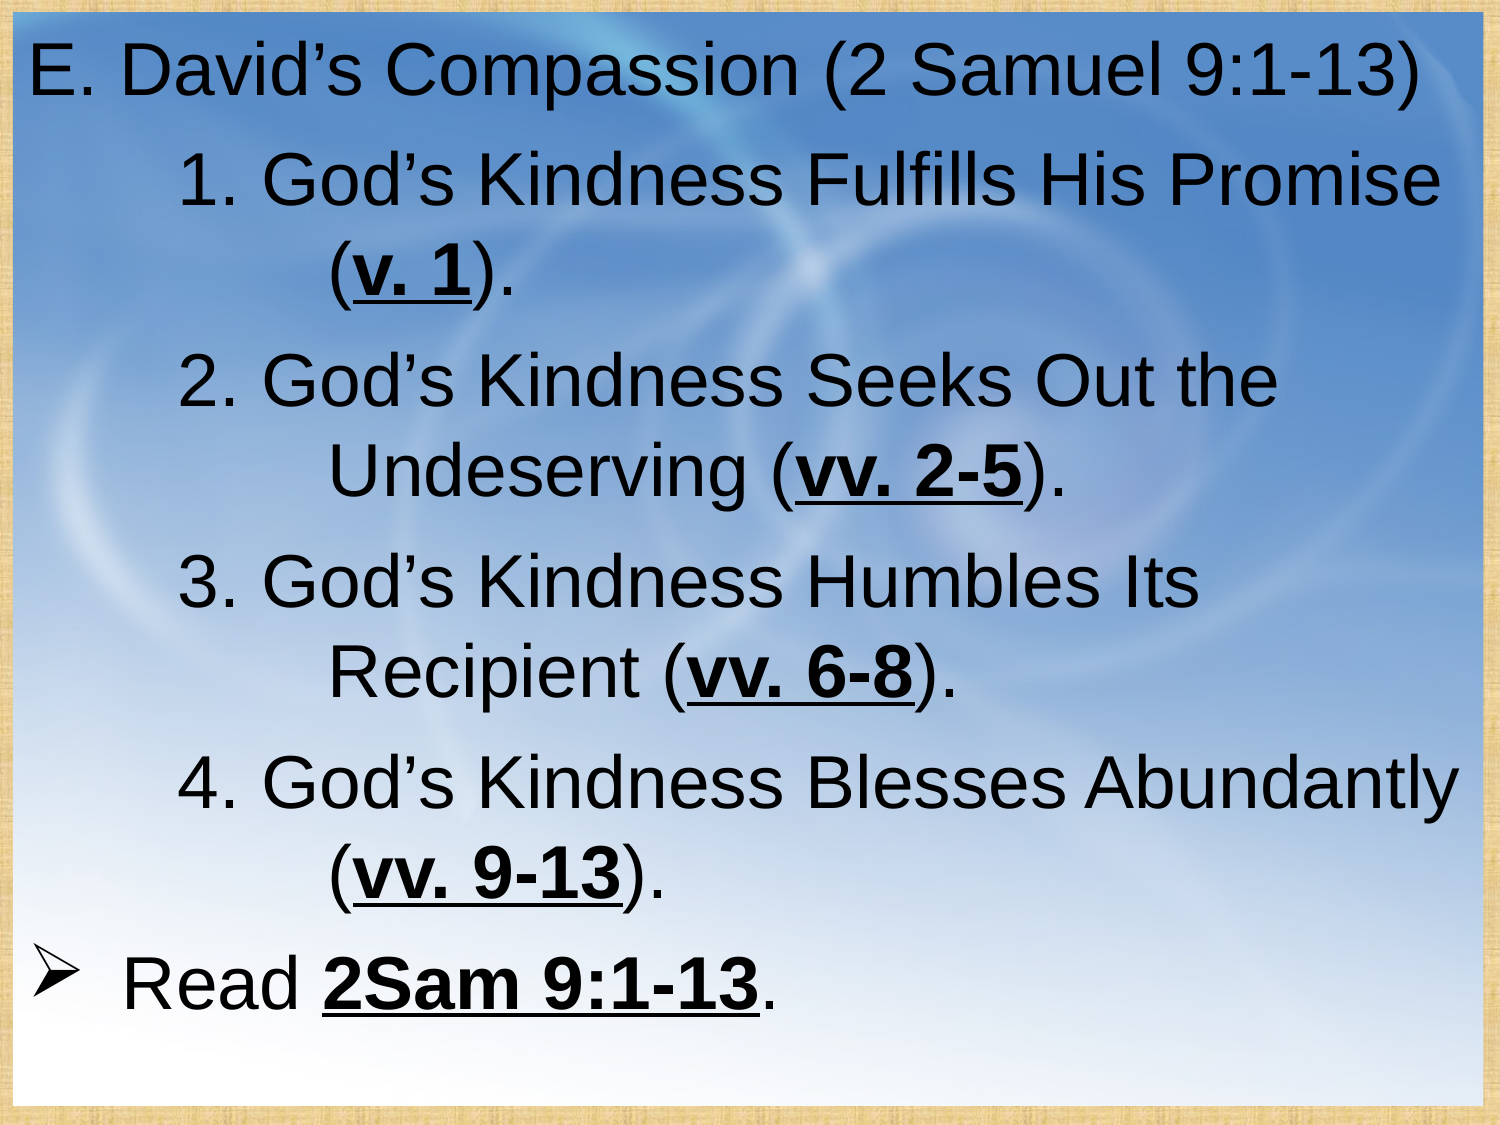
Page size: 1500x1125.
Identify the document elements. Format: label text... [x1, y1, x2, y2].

subtitle E. David’s Compassion (2 Samuel 9:1-13) 1. God’s Kindness Fulfills His Promise (v. 1). 2. God’s Kindness Seeks Out the Undeserving (vv. 2-5). 3. God’s Kindness Humbles Its Recipient (vv. 6-8). 4. God’s Kindness Blesses Abundantly (vv. 9-13). Read 2Sam 9:1-13. [12, 12, 1484, 1106]
picture [0, 0, 1500, 1125]
